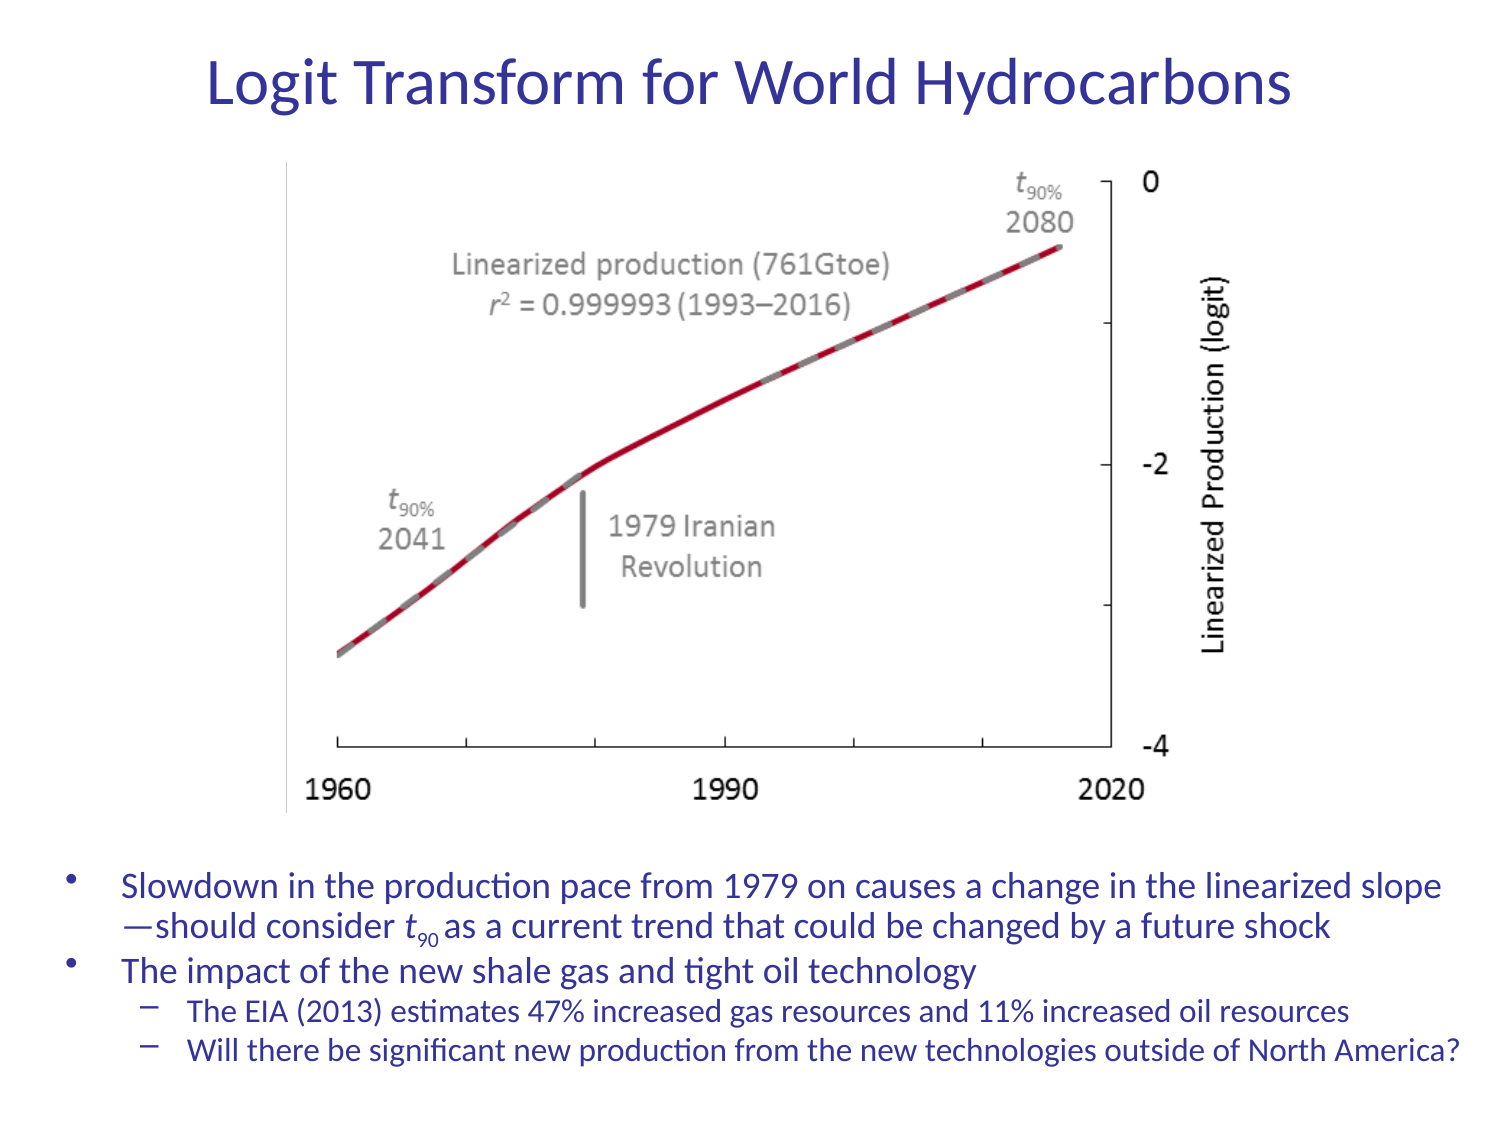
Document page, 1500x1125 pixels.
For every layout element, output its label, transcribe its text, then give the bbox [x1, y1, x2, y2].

list Slowdown in the production pace from 1979 on causes a change in the linearized slope—should consider t90 as a current trend that could be changed by a future shock The impact of the new shale gas and tight oil technology The EIA (2013) estimates 47% increased gas resources and 11% increased oil resources Will there be significant new production from the new technologies outside of North America? [50, 862, 1488, 1100]
title Logit Transform for World Hydrocarbons [75, 37, 1425, 118]
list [285, 162, 1238, 813]
